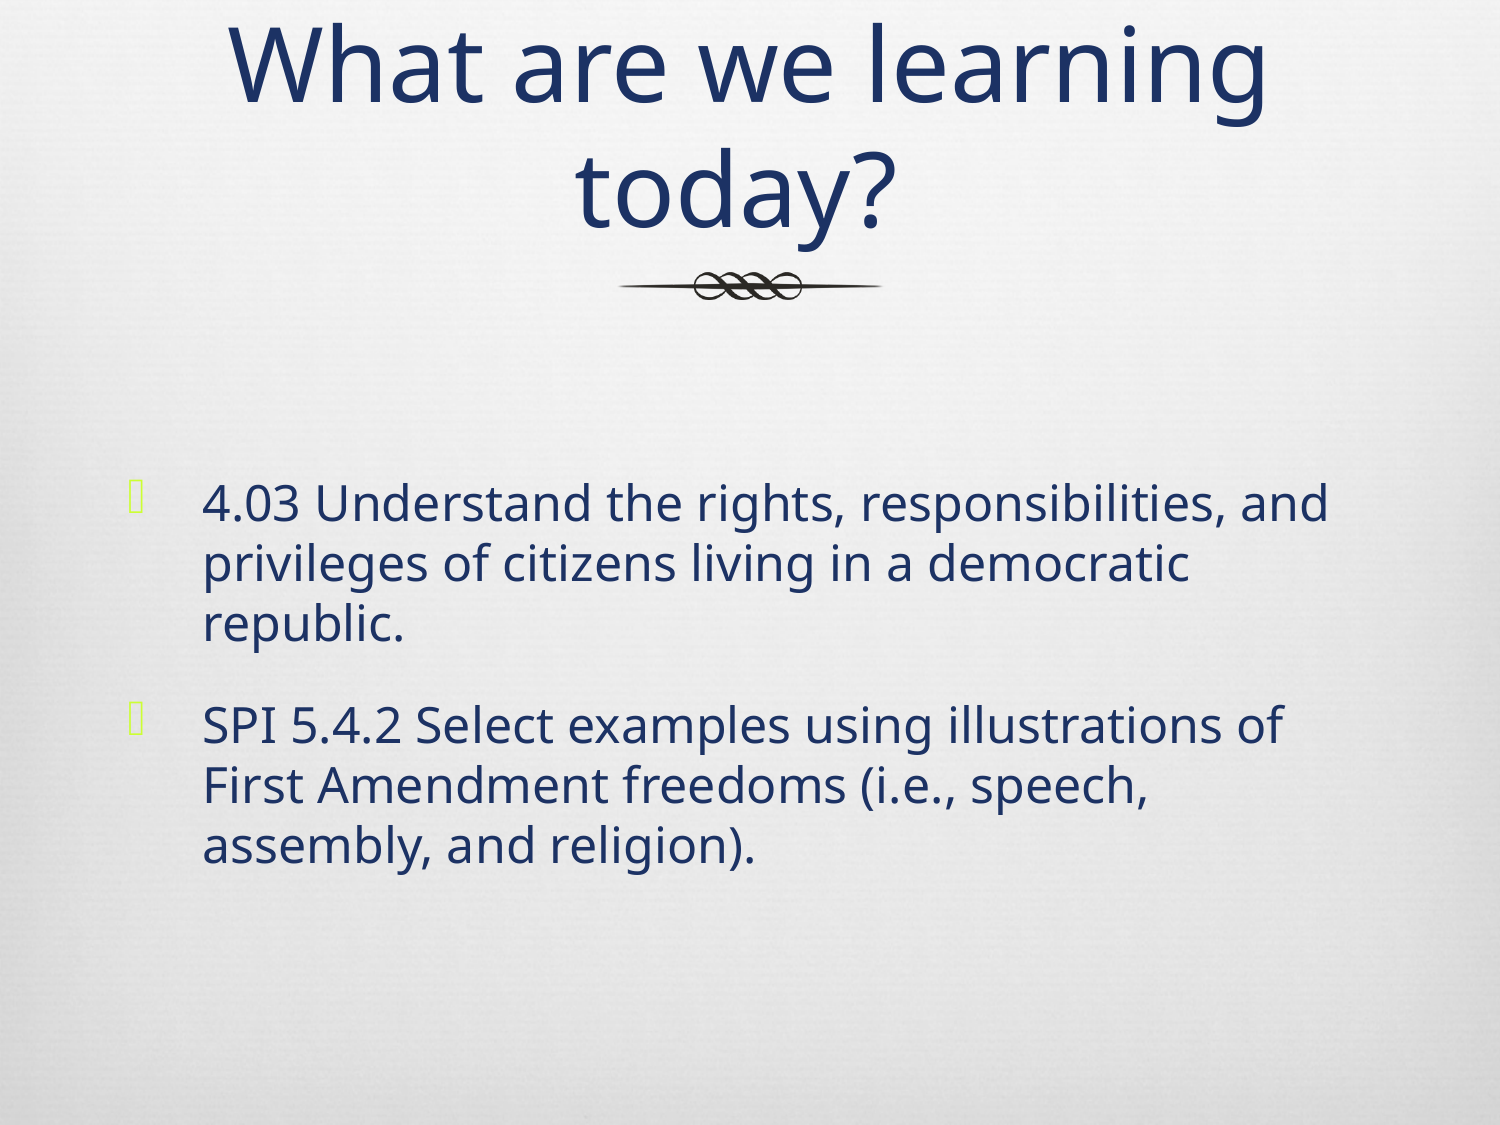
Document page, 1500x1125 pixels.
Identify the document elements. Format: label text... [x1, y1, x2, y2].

title What are we learning today? [112, 11, 1388, 236]
list 4.03 Understand the rights, responsibilities, and privileges of citizens living in a democratic republic. SPI 5.4.2 Select examples using illustrations of First Amendment freedoms (i.e., speech, assembly, and religion). [112, 362, 1388, 963]
picture [615, 272, 885, 300]
